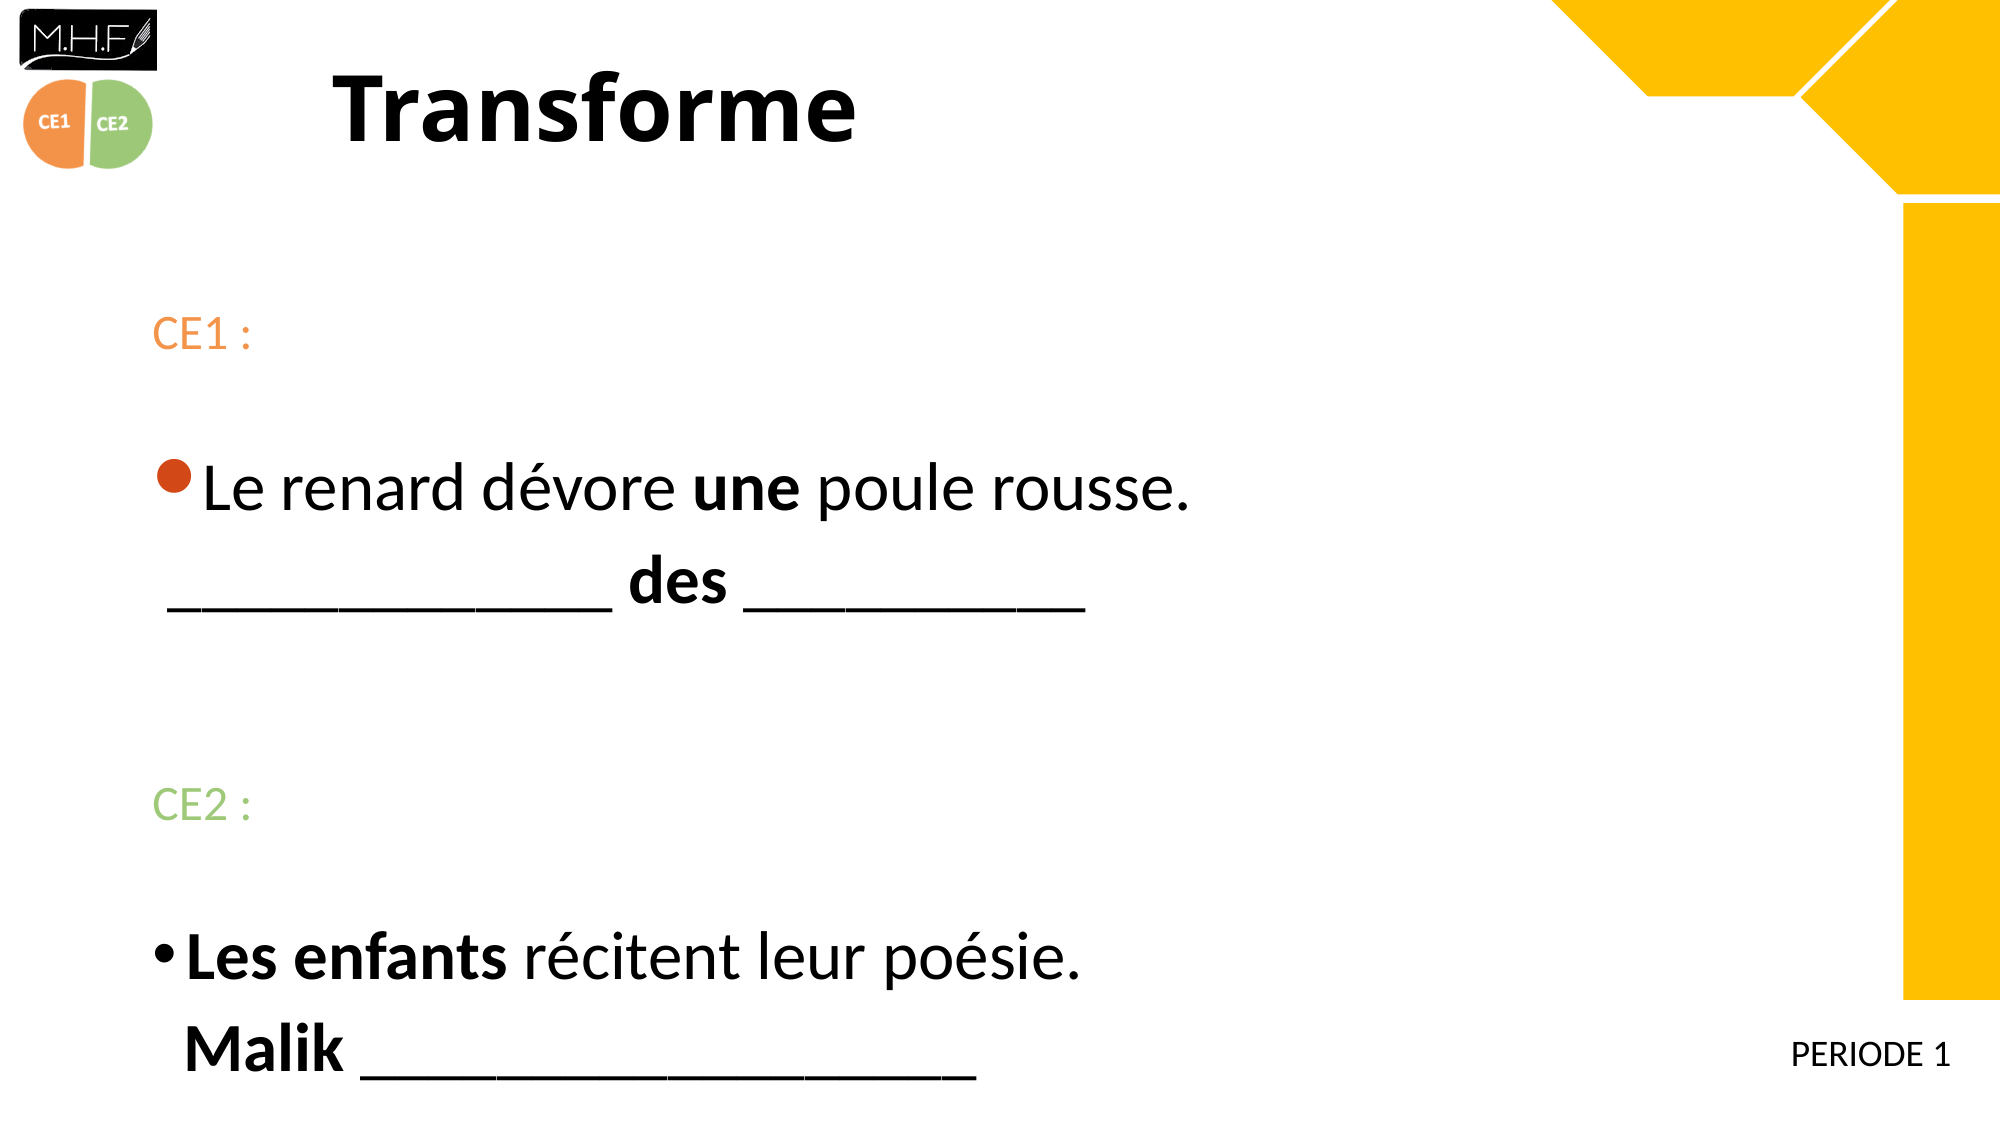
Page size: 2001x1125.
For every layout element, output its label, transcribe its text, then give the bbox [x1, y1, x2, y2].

text_box [1902, 202, 2000, 1001]
picture [1, 7, 177, 207]
text_box [1549, 0, 1892, 98]
text_box [1799, 0, 2000, 196]
title Transforme [316, 3, 1863, 221]
text_box PERIODE 1 [1362, 1021, 1967, 1082]
list CE1 : Le renard dévore une poule rousse. _____________ des __________ CE2 : Les enfants récitent leur poésie. Malik __________________ [137, 299, 1891, 1097]
